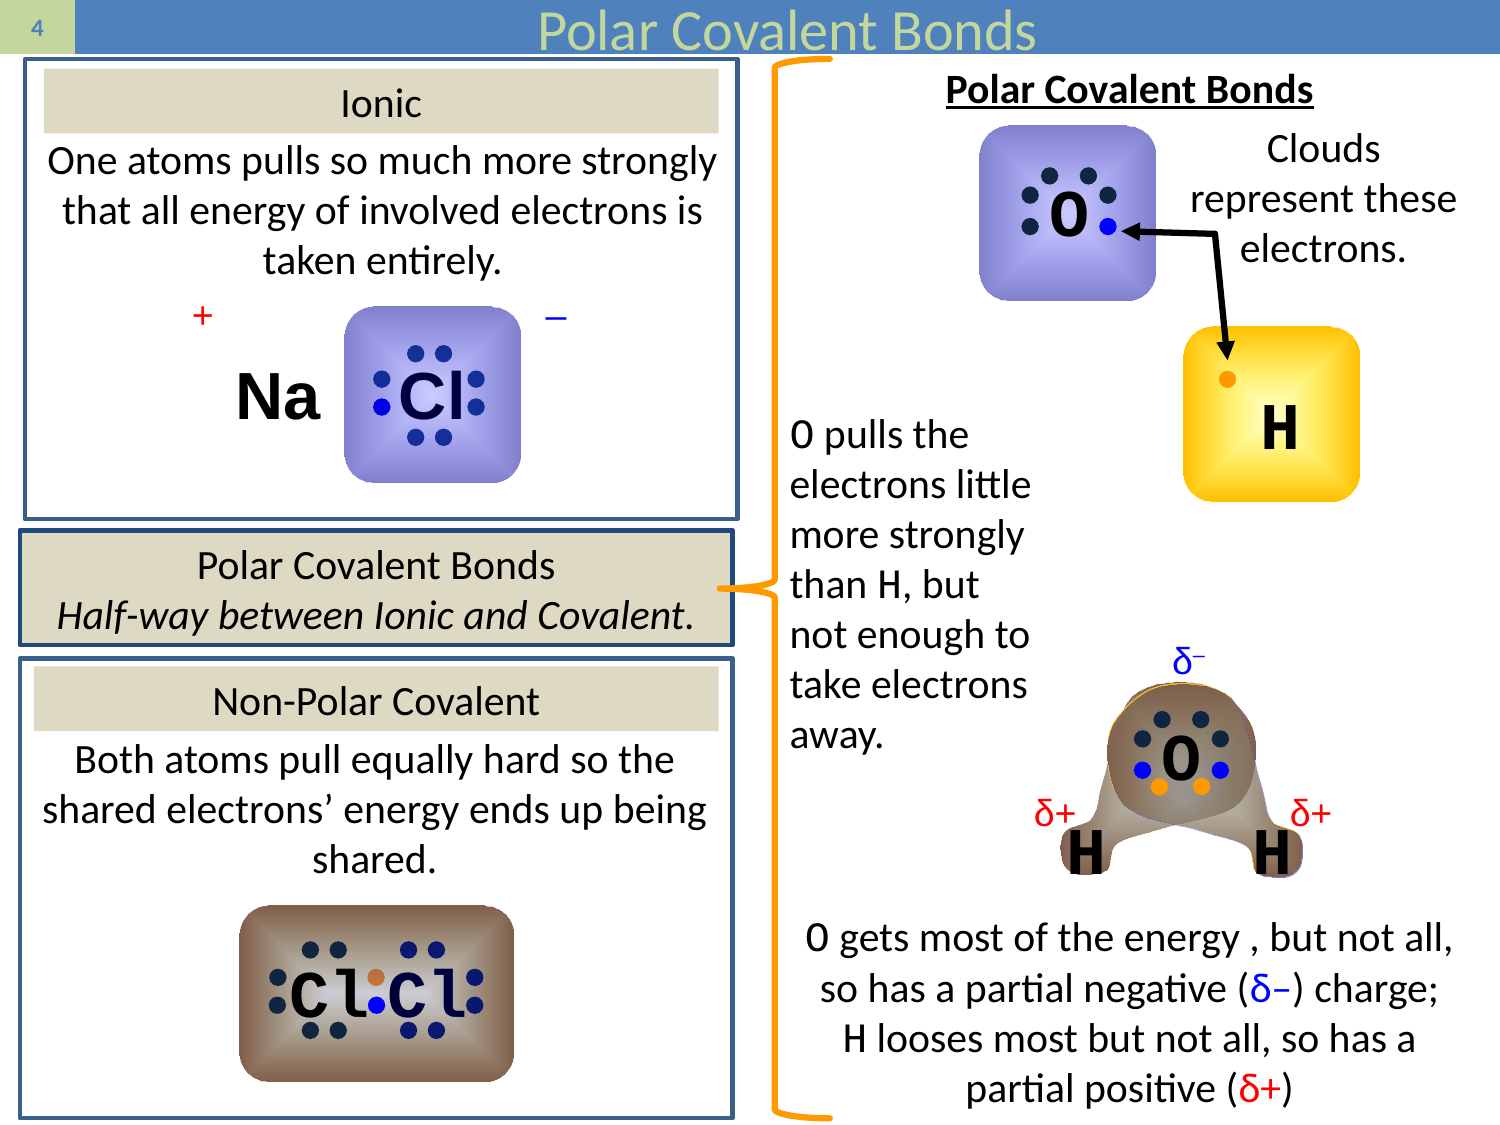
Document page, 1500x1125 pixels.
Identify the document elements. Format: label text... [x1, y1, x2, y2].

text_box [899, 549, 1468, 976]
text_box [718, 58, 831, 1110]
text_box O gets most of the energy , but not all, so has a partial negative (δ–) charge; H looses most but not all, so has a partial positive (δ+) [774, 902, 1485, 1118]
text_box [18, 656, 735, 1120]
text_box Non-Polar Covalent [33, 666, 719, 724]
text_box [1214, 233, 1228, 361]
text_box Polar Covalent Bonds Half-way between Ionic and Covalent. [19, 530, 733, 645]
text_box One atoms pulls so much more strongly that all energy of involved electrons is taken entirely. [27, 125, 738, 291]
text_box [176, 283, 582, 483]
text_box Clouds represent these electrons. [1175, 113, 1473, 278]
text_box Both atoms pull equally hard so the shared electrons’ energy ends up being shared. [19, 724, 730, 890]
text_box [979, 125, 1360, 503]
text_box [23, 57, 740, 521]
title Polar Covalent Bonds [75, 0, 1500, 54]
text_box O pulls the electrons little more strongly than H, but not enough to take electrons away. [774, 399, 1050, 765]
text_box Ionic [43, 68, 719, 125]
text_box Polar Covalent Bonds [774, 53, 1485, 119]
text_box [1120, 230, 1215, 235]
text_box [239, 905, 514, 1082]
